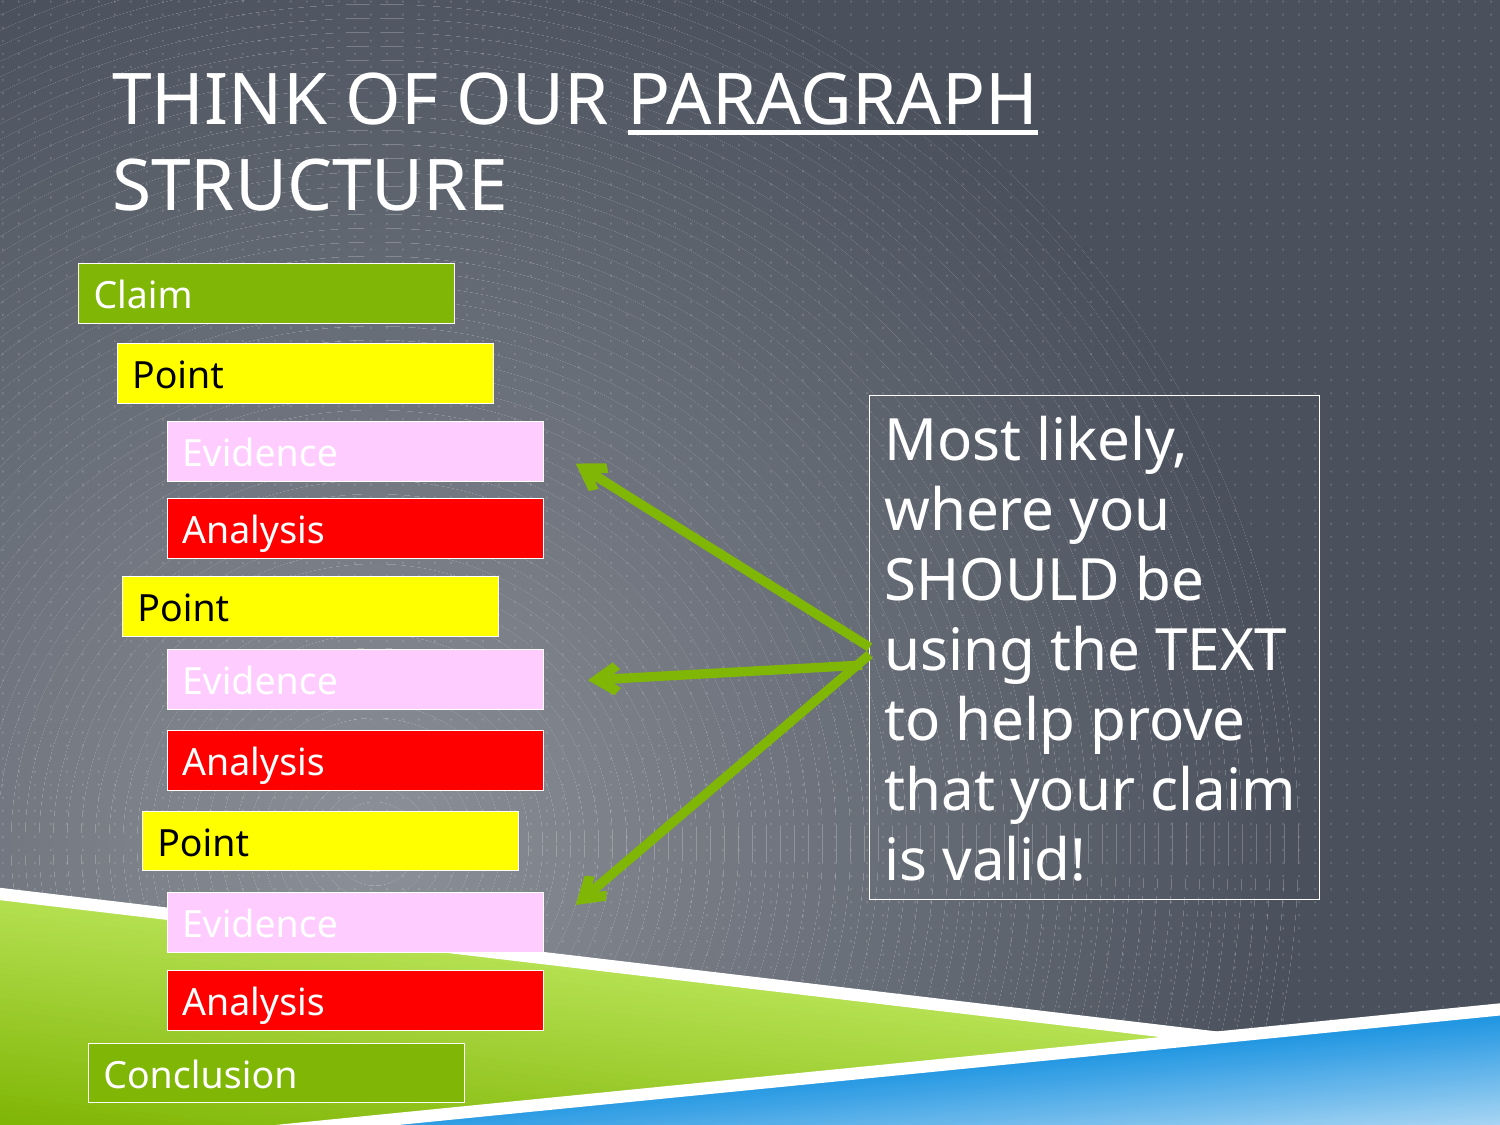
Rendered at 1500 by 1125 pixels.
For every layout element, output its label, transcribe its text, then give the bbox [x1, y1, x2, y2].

text_box Point [117, 343, 494, 404]
text_box Conclusion [88, 1043, 465, 1103]
text_box Claim [78, 263, 455, 324]
text_box Point [142, 811, 519, 871]
text_box Evidence [167, 421, 544, 482]
title Think of our paragraph structure [112, 45, 1388, 233]
text_box Most likely, where you SHOULD be using the TEXT to help prove that your claim is valid! [869, 395, 1320, 900]
text_box Analysis [167, 970, 544, 1031]
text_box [575, 463, 870, 651]
text_box Point [122, 576, 499, 637]
text_box Analysis [167, 498, 544, 559]
text_box Evidence [167, 892, 544, 953]
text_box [575, 654, 870, 906]
text_box Analysis [167, 730, 544, 791]
text_box Evidence [167, 649, 544, 710]
